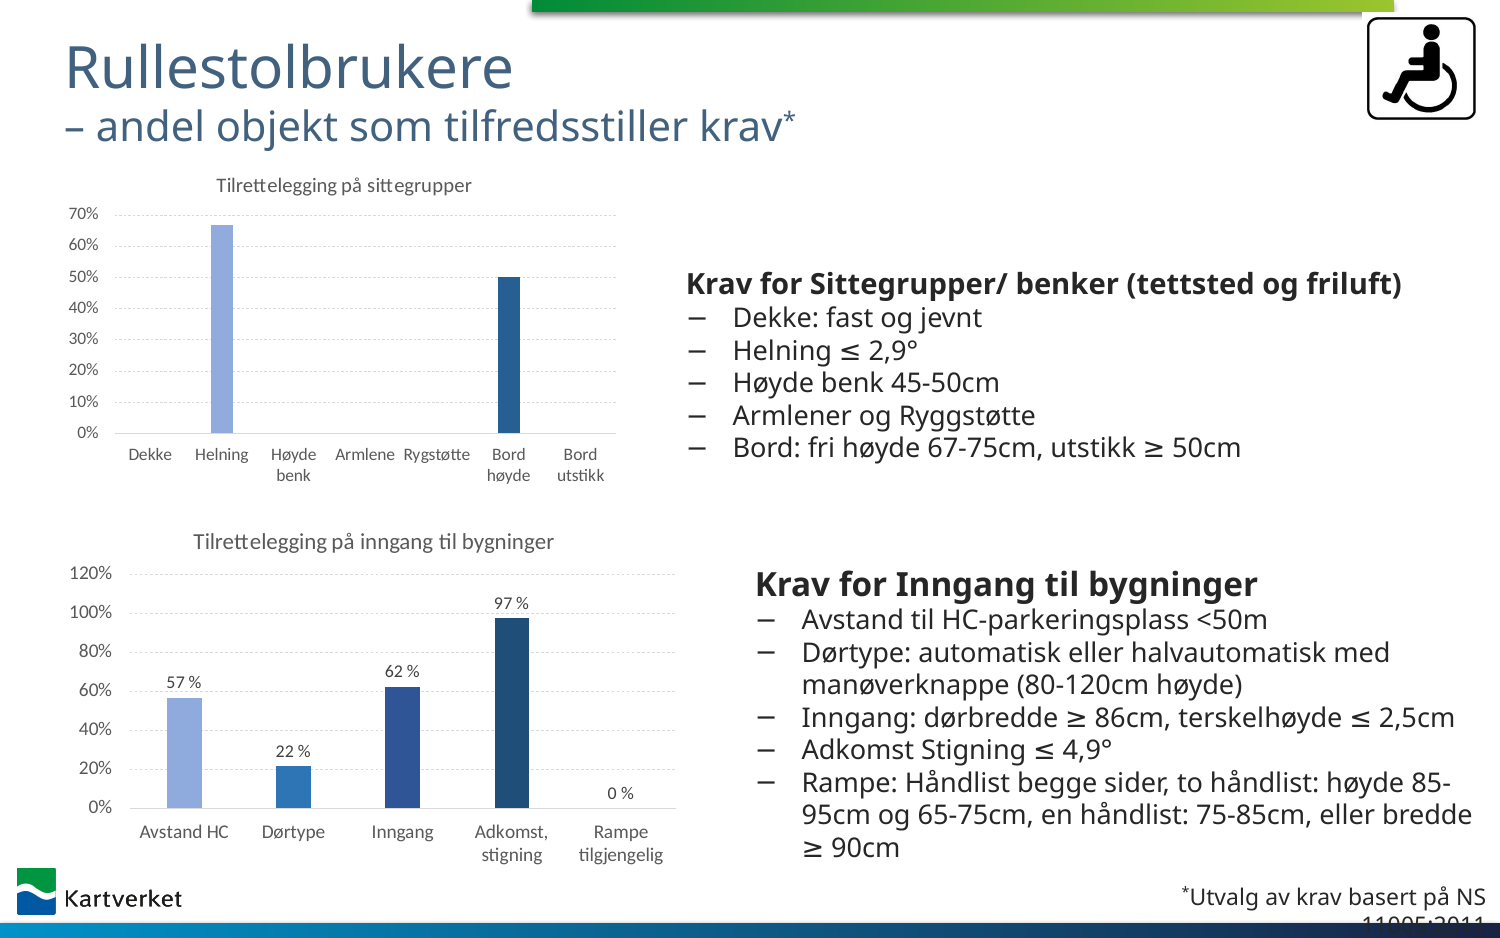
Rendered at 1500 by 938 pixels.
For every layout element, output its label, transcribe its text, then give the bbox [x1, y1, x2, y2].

text_box Krav for Sittegrupper/ benker (tettsted og friluft) Dekke: fast og jevnt Helning ≤ 2,9° Høyde benk 45-50cm Armlener og Ryggstøtte Bord: fri høyde 67-75cm, utstikk ≥ 50cm [670, 258, 1418, 471]
text_box *Utvalg av krav basert på NS 11005:2011 [1068, 873, 1500, 938]
picture [1362, 12, 1481, 126]
text_box Krav for Inngang til bygninger Avstand til HC-parkeringsplass <50m Dørtype: automatisk eller halvautomatisk med manøverknappe (80-120cm høyde) Inngang: dørbredde ≥ 86cm, terskelhøyde ≤ 2,5cm Adkomst Stigning ≤ 4,9° Rampe: Håndlist begge sider, to håndlist: høyde 85-95cm og 65-75cm, en håndlist: 75-85cm, eller bredde ≥ 90cm [740, 555, 1491, 870]
text_box Rullestolbrukere – andel objekt som tilfredsstiller krav* [49, 25, 1431, 158]
picture [62, 166, 626, 492]
picture [62, 520, 687, 874]
